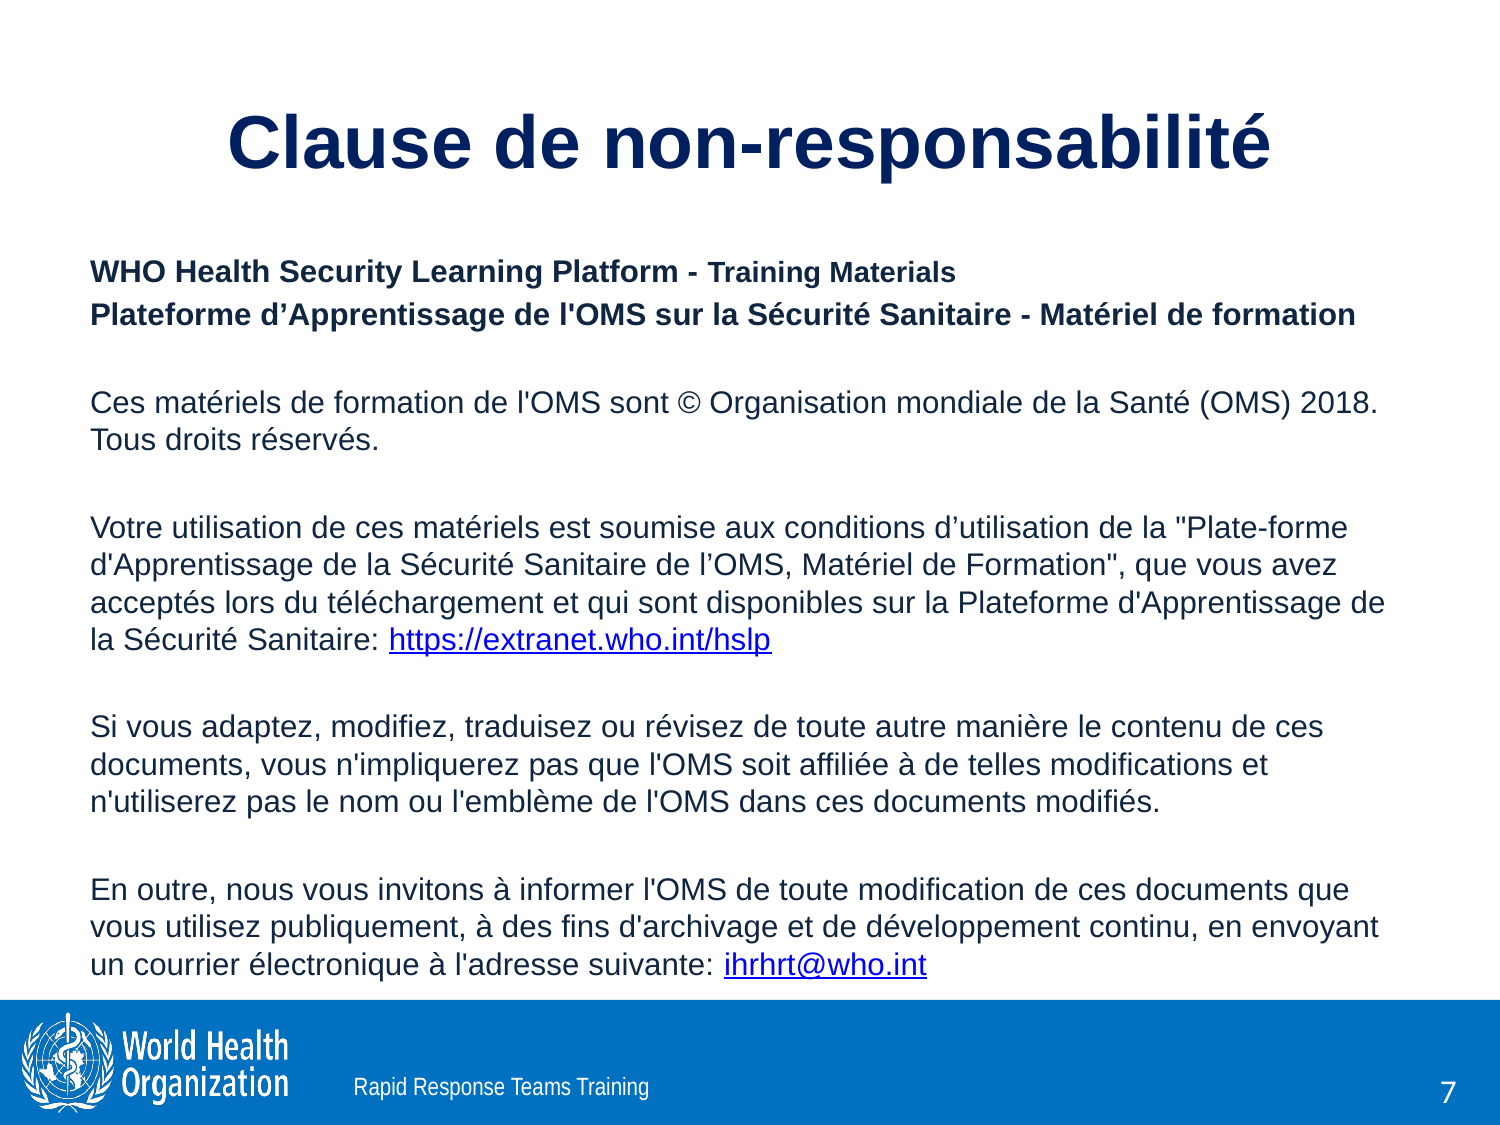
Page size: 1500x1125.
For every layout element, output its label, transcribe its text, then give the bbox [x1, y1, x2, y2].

title Clause de non-responsabilité [75, 45, 1425, 233]
picture [21, 1012, 288, 1113]
list WHO Health Security Learning Platform - Training Materials Plateforme d’Apprentissage de l'OMS sur la Sécurité Sanitaire - Matériel de formation Ces matériels de formation de l'OMS sont © Organisation mondiale de la Santé (OMS) 2018. Tous droits réservés. Votre utilisation de ces matériels est soumise aux conditions d’utilisation de la "Plate-forme d'Apprentissage de la Sécurité Sanitaire de l’OMS, Matériel de Formation", que vous avez acceptés lors du téléchargement et qui sont disponibles sur la Plateforme d'Apprentissage de la Sécurité Sanitaire: https://extranet.who.int/hslp Si vous adaptez, modifiez, traduisez ou révisez de toute autre manière le contenu de ces documents, vous n'impliquerez pas que l'OMS soit affiliée à de telles modifications et n'utiliserez pas le nom ou l'emblème de l'OMS dans ces documents modifiés. En outre, nous vous invitons à informer l'OMS de toute modification de ces documents que vous utilisez publiquement, à des fins d'archivage et de développement continu, en envoyant un courrier électronique à l'adresse suivante: ihrhrt@who.int [75, 243, 1425, 986]
